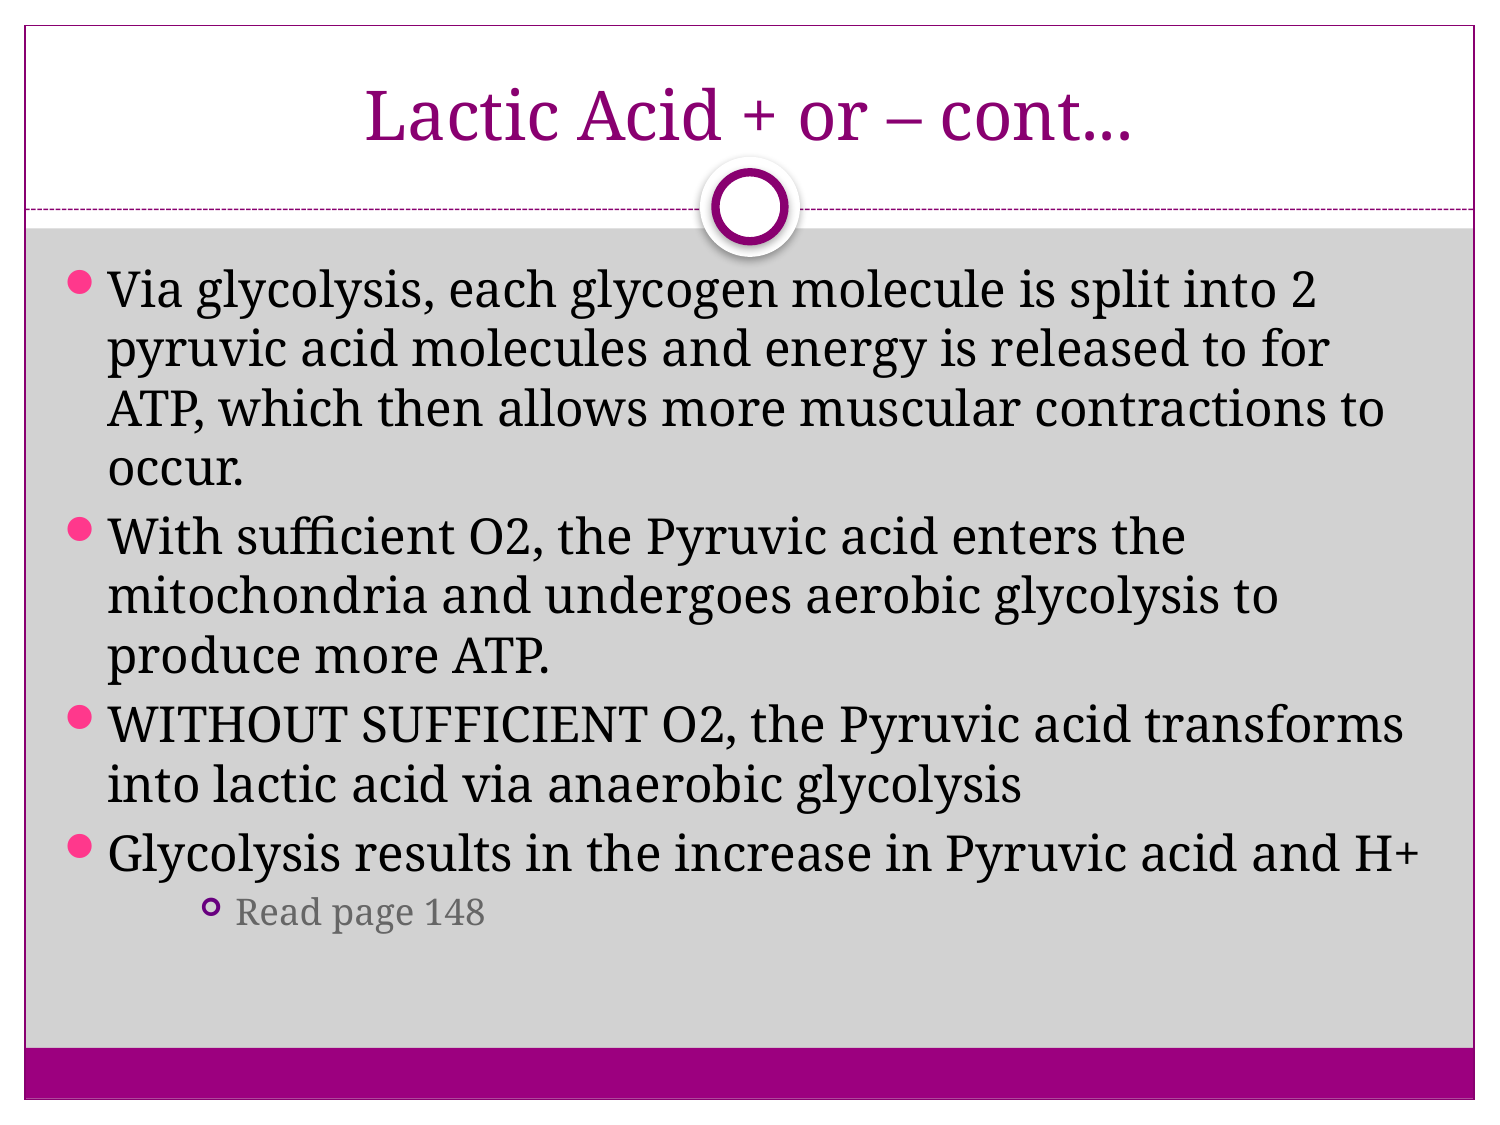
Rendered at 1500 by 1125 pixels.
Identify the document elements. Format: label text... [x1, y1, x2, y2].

title Lactic Acid + or – cont... [49, 37, 1450, 162]
list Via glycolysis, each glycogen molecule is split into 2 pyruvic acid molecules and energy is released to for ATP, which then allows more muscular contractions to occur. With sufficient O2, the Pyruvic acid enters the mitochondria and undergoes aerobic glycolysis to produce more ATP. WITHOUT SUFFICIENT O2, the Pyruvic acid transforms into lactic acid via anaerobic glycolysis Glycolysis results in the increase in Pyruvic acid and H+ Read page 148 [49, 250, 1445, 1001]
